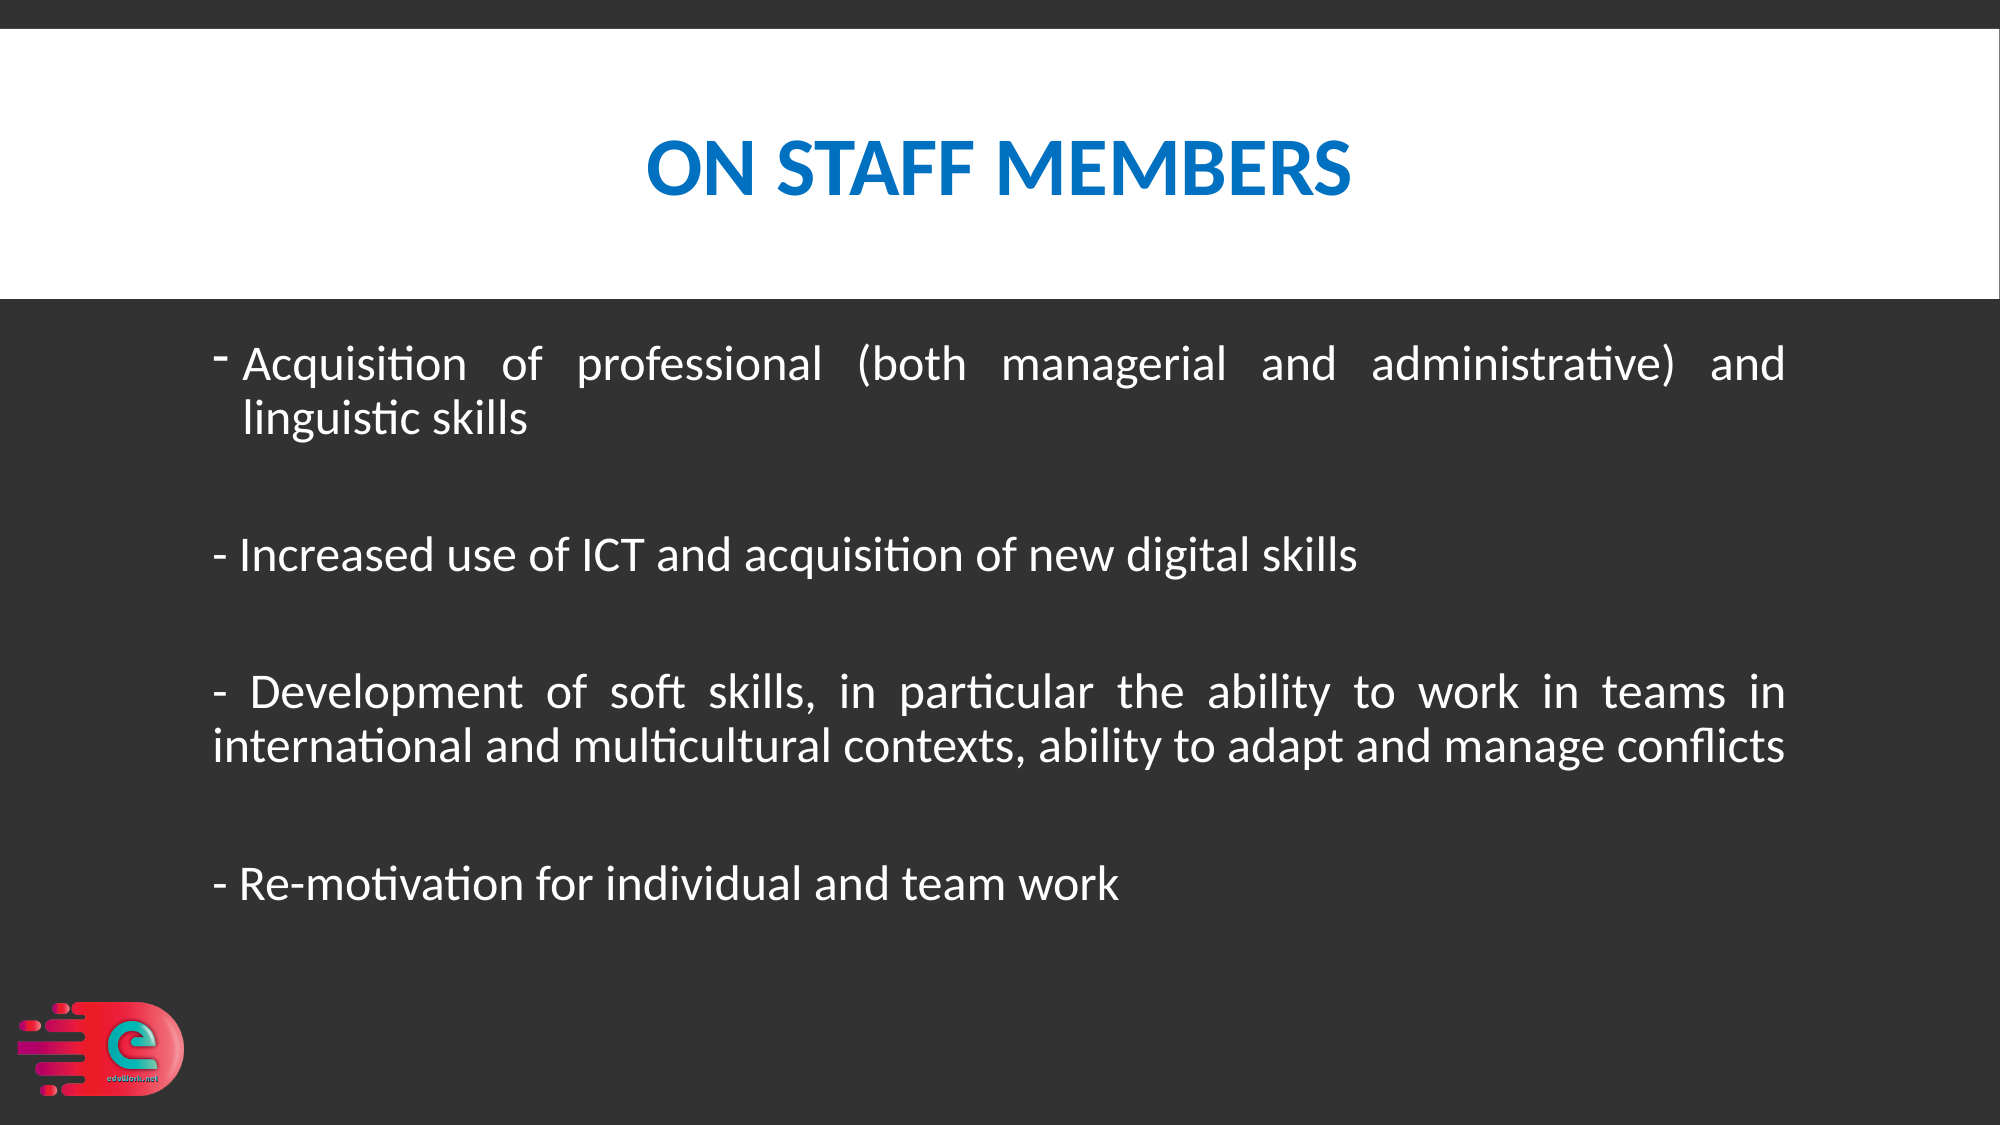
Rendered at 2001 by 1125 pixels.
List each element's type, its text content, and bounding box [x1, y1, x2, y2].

list Acquisition of professional (both managerial and administrative) and linguistic skills - Increased use of ICT and acquisition of new digital skills - Development of soft skills, in particular the ability to work in teams in international and multicultural contexts, ability to adapt and manage conflicts - Re-motivation for individual and team work [197, 329, 1803, 1020]
picture [17, 1002, 184, 1096]
title ON STAFF MEMBERS [0, 46, 2000, 295]
